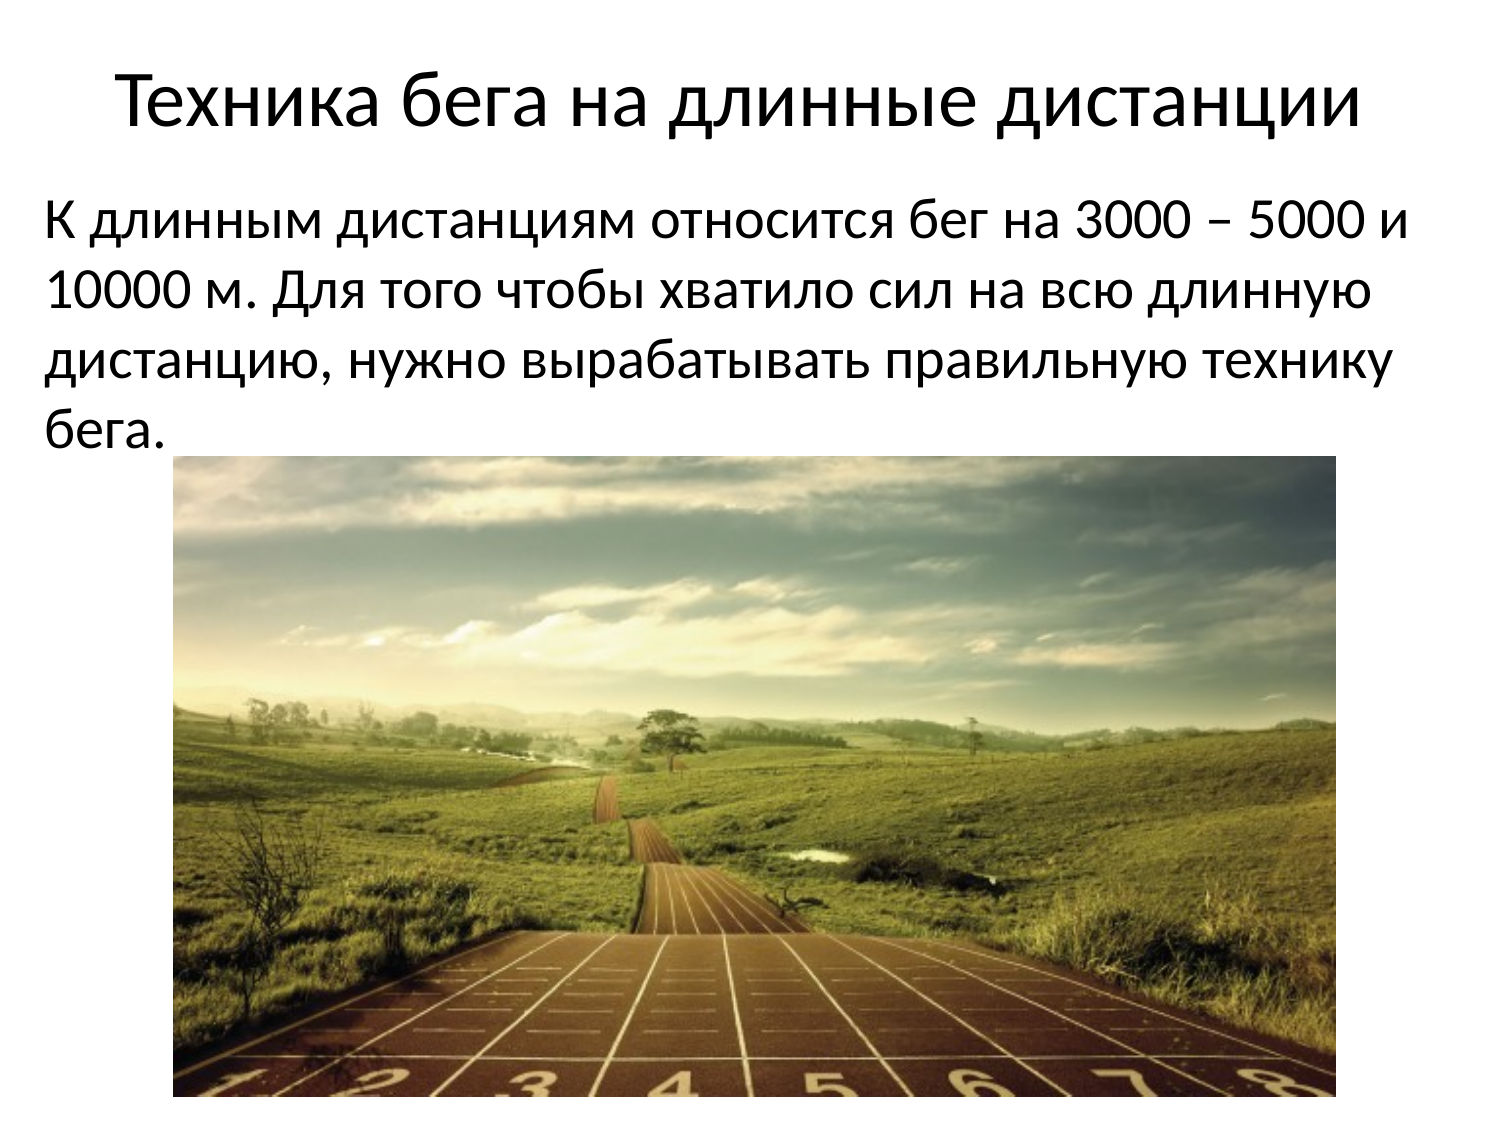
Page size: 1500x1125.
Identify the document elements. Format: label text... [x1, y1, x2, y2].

picture [172, 455, 1336, 1097]
list К длинным дистанциям относится бег на 3000 – 5000 и 10000 м. Для того чтобы хватило сил на всю длинную дистанцию, нужно вырабатывать правильную технику бега. [29, 172, 1459, 457]
title Техника бега на длинные дистанции [64, 0, 1415, 172]
